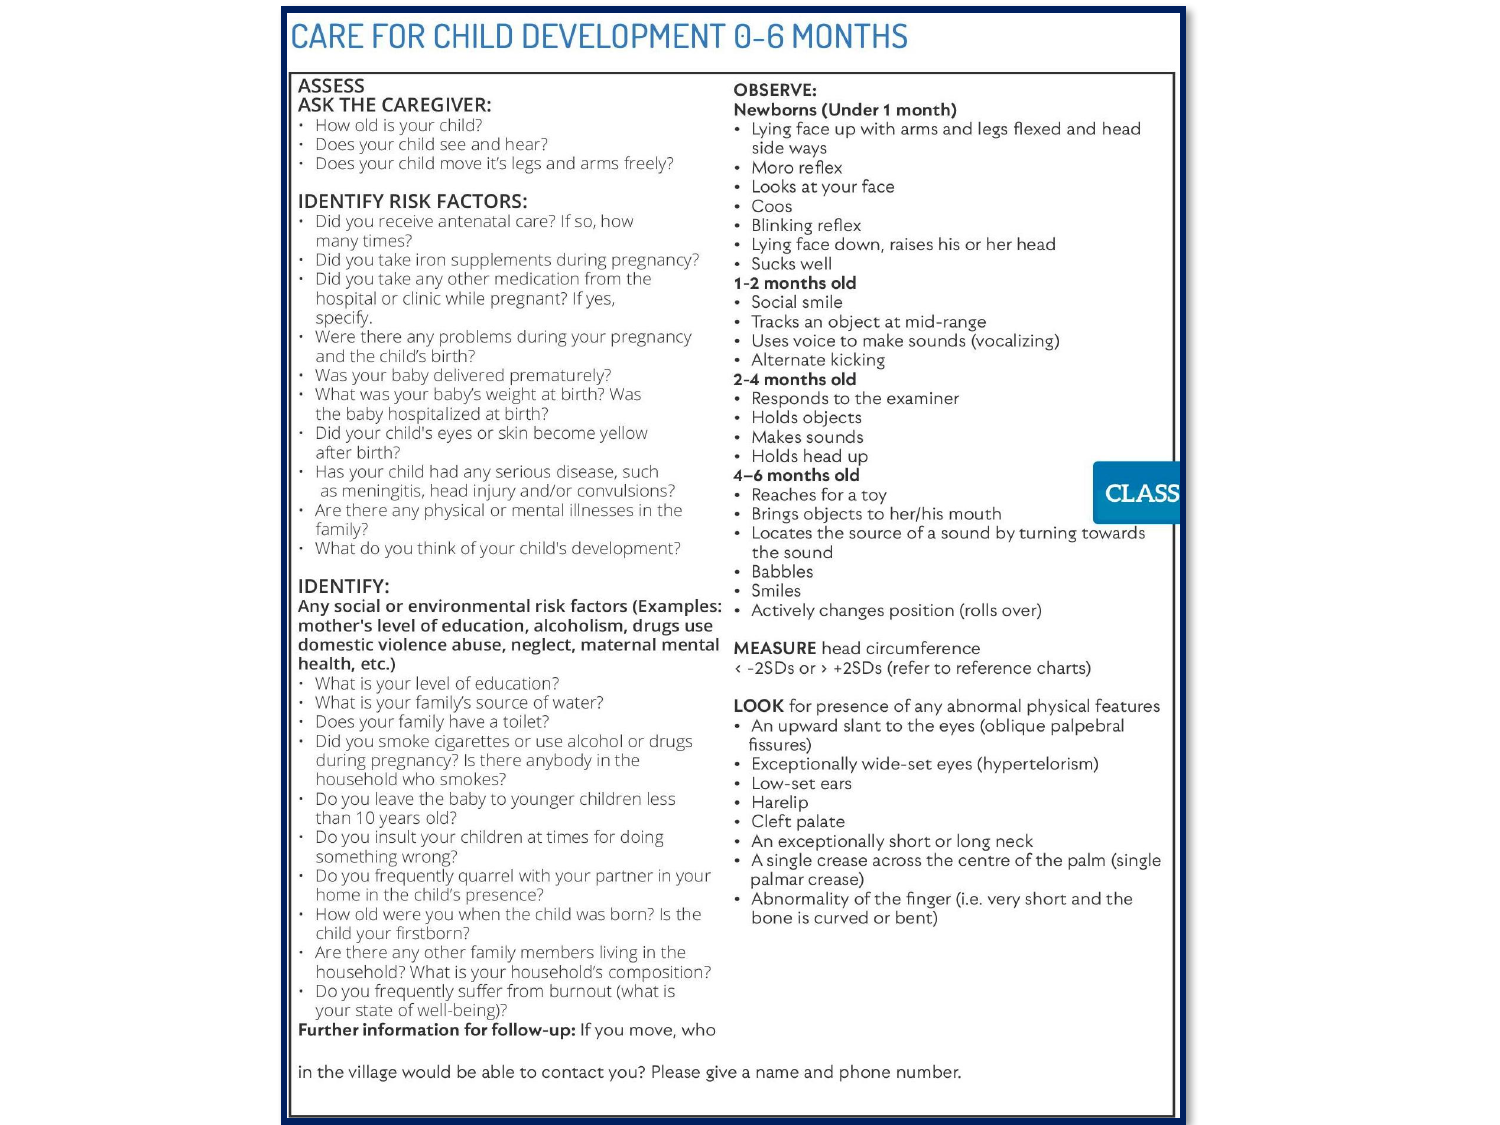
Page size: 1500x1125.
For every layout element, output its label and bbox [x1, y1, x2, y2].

picture [287, 12, 1181, 1119]
picture [1106, 483, 1181, 502]
